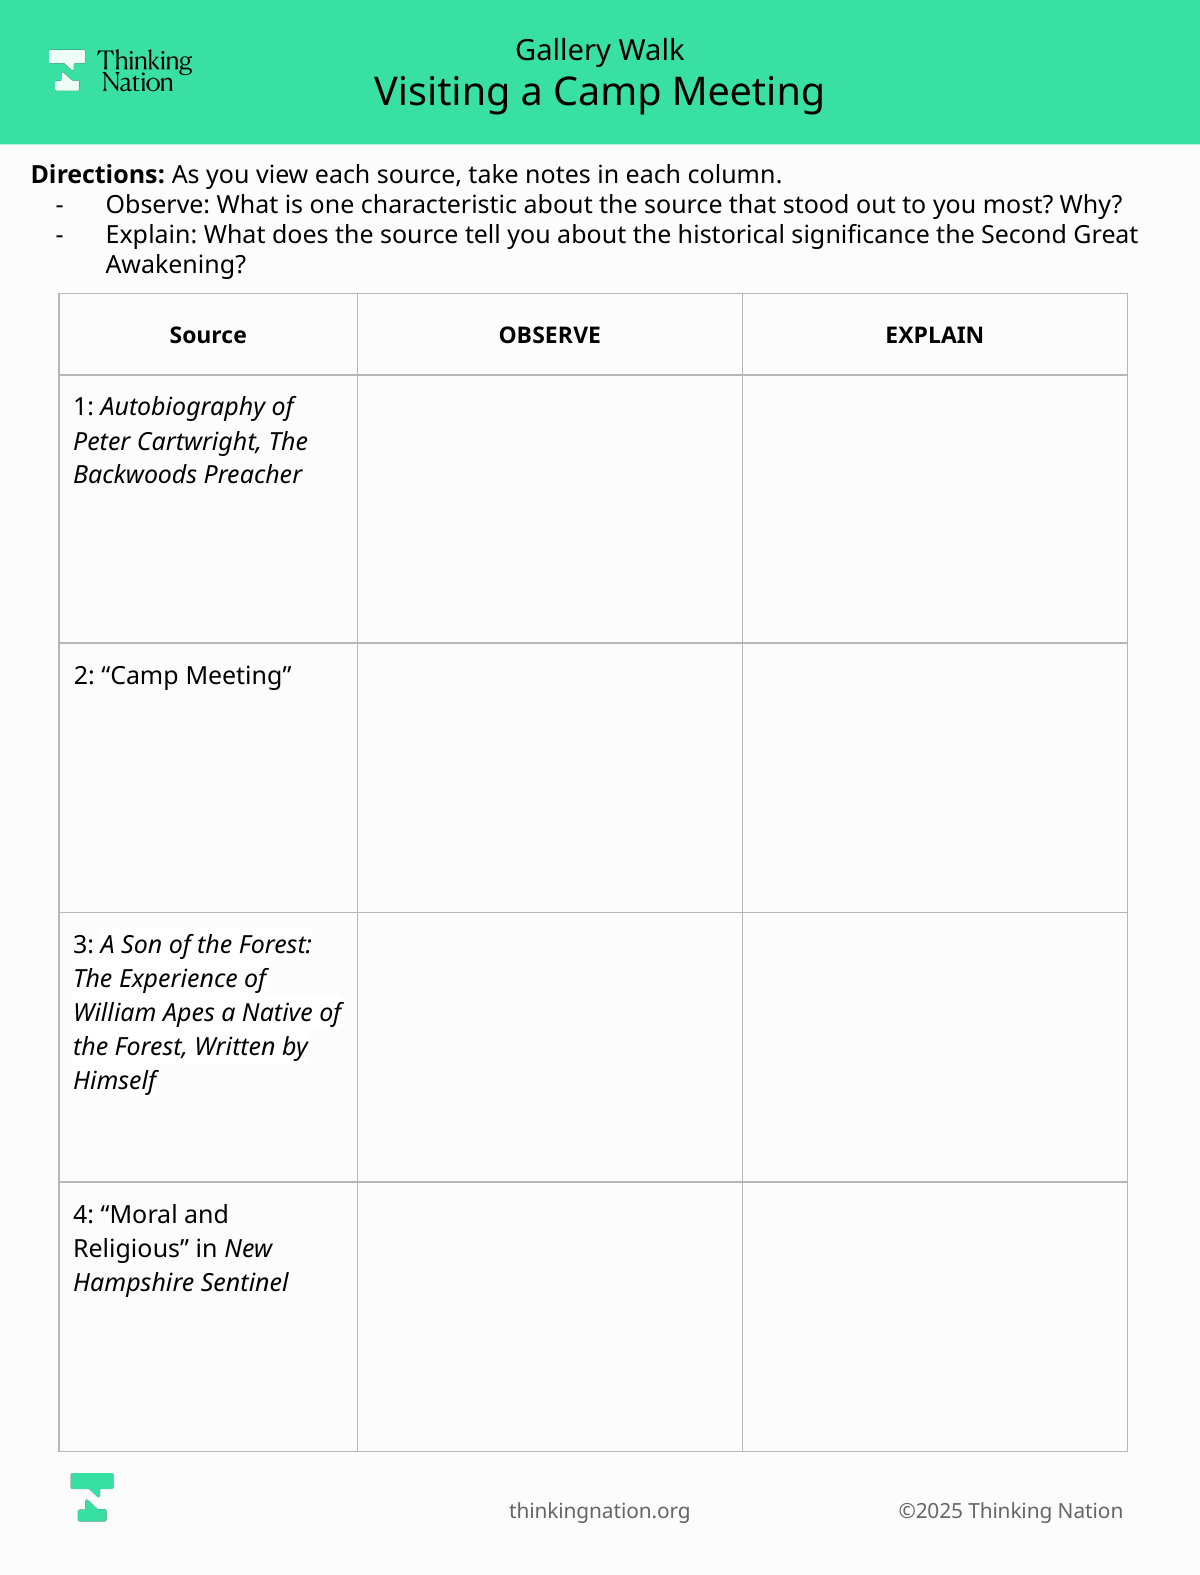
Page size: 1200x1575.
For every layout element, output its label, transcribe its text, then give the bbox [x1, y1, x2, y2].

text_box Directions: As you view each source, take notes in each column. Observe: What is one characteristic about the source that stood out to you most? Why? Explain: What does the source tell you about the historical significance the Second Great Awakening? [16, 144, 1184, 293]
table_header Source [60, 294, 357, 374]
table_header EXPLAIN [743, 294, 1127, 374]
table_cell [358, 376, 742, 642]
table_cell 3: A Son of the Forest: The Experience of William Apes a Native of the Forest, Written by Himself [60, 913, 357, 1181]
table_cell 4: “Moral and Religious” in New Hampshire Sentinel [60, 1183, 357, 1451]
text_box Gallery Walk Visiting a Camp Meeting [0, 0, 1200, 145]
text_box ©2025 Thinking Nation [854, 1483, 1139, 1532]
table_cell 1: Autobiography of Peter Cartwright, The Backwoods Preacher [60, 376, 357, 642]
table_cell 2: “Camp Meeting” [60, 644, 357, 912]
table_cell [743, 1183, 1127, 1451]
table_cell [358, 1183, 742, 1451]
table_cell [743, 644, 1127, 912]
text_box thinkingnation.org [457, 1483, 742, 1532]
table_cell [743, 913, 1127, 1181]
picture [58, 1463, 126, 1531]
table_cell [743, 376, 1127, 642]
table_header OBSERVE [358, 294, 742, 374]
picture [33, 35, 197, 104]
table_cell [358, 913, 742, 1181]
table_cell [358, 644, 742, 912]
